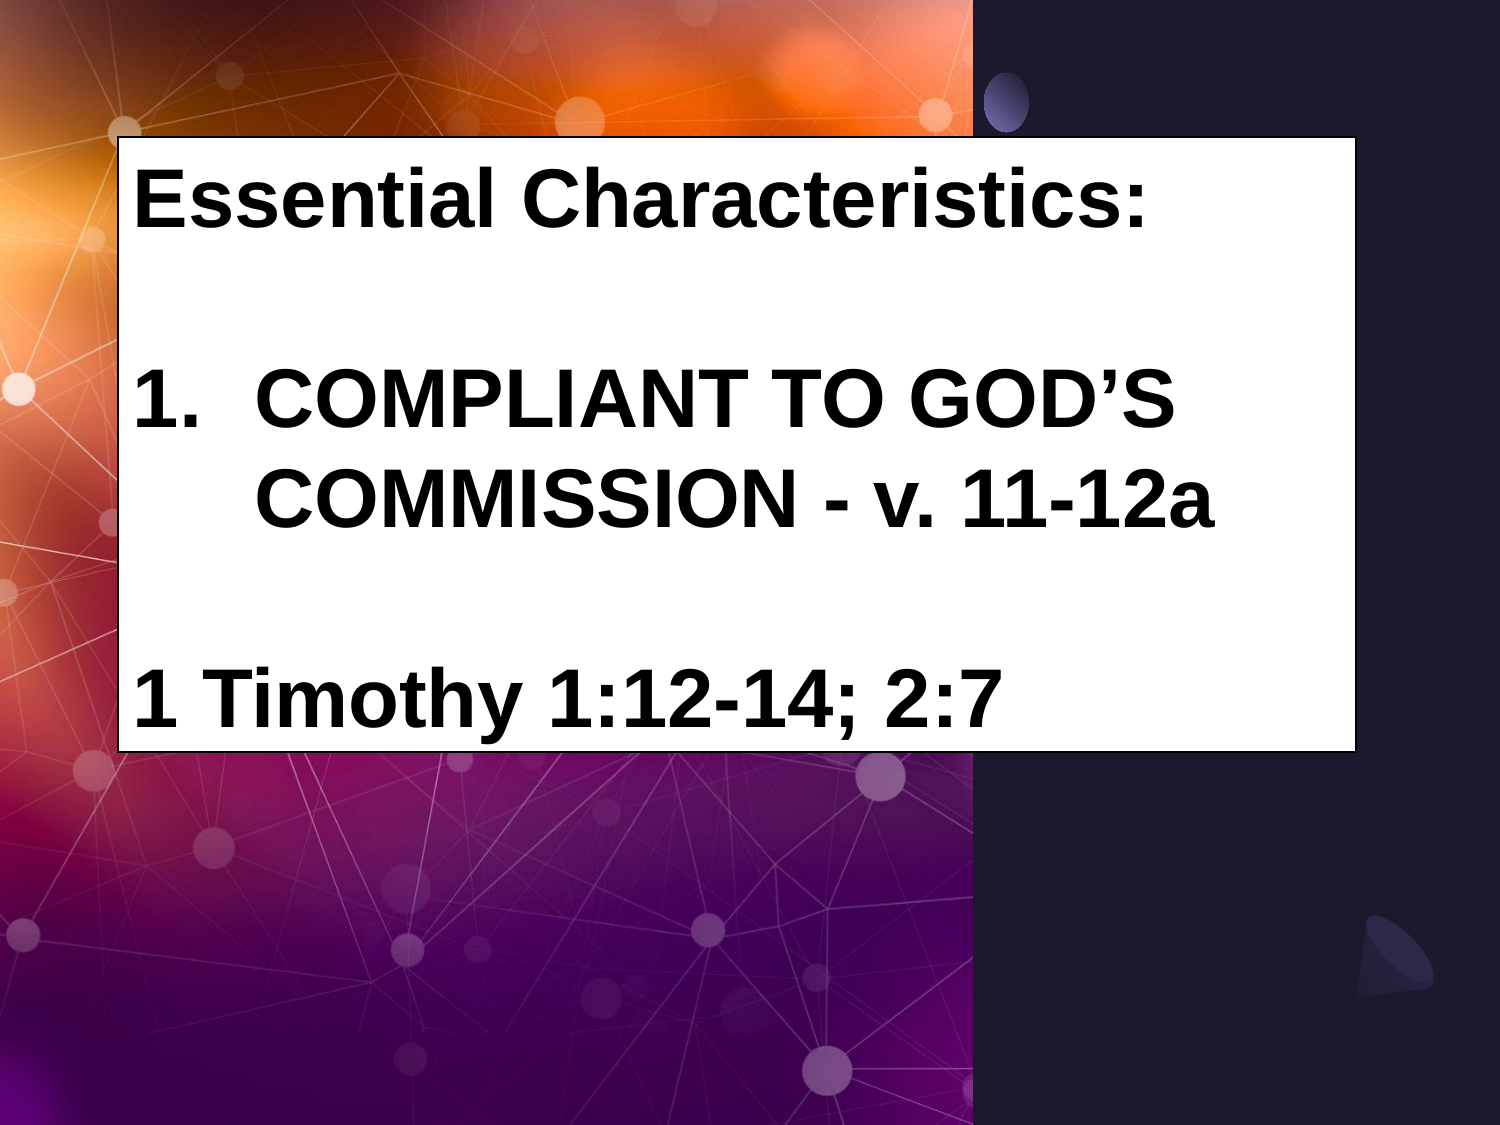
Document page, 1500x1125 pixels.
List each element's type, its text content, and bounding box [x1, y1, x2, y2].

picture [0, 0, 973, 1125]
text_box Essential Characteristics: COMPLIANT TO GOD’S COMMISSION - v. 11-12a 1 Timothy 1:12-14; 2:7 [973, 136, 1357, 753]
